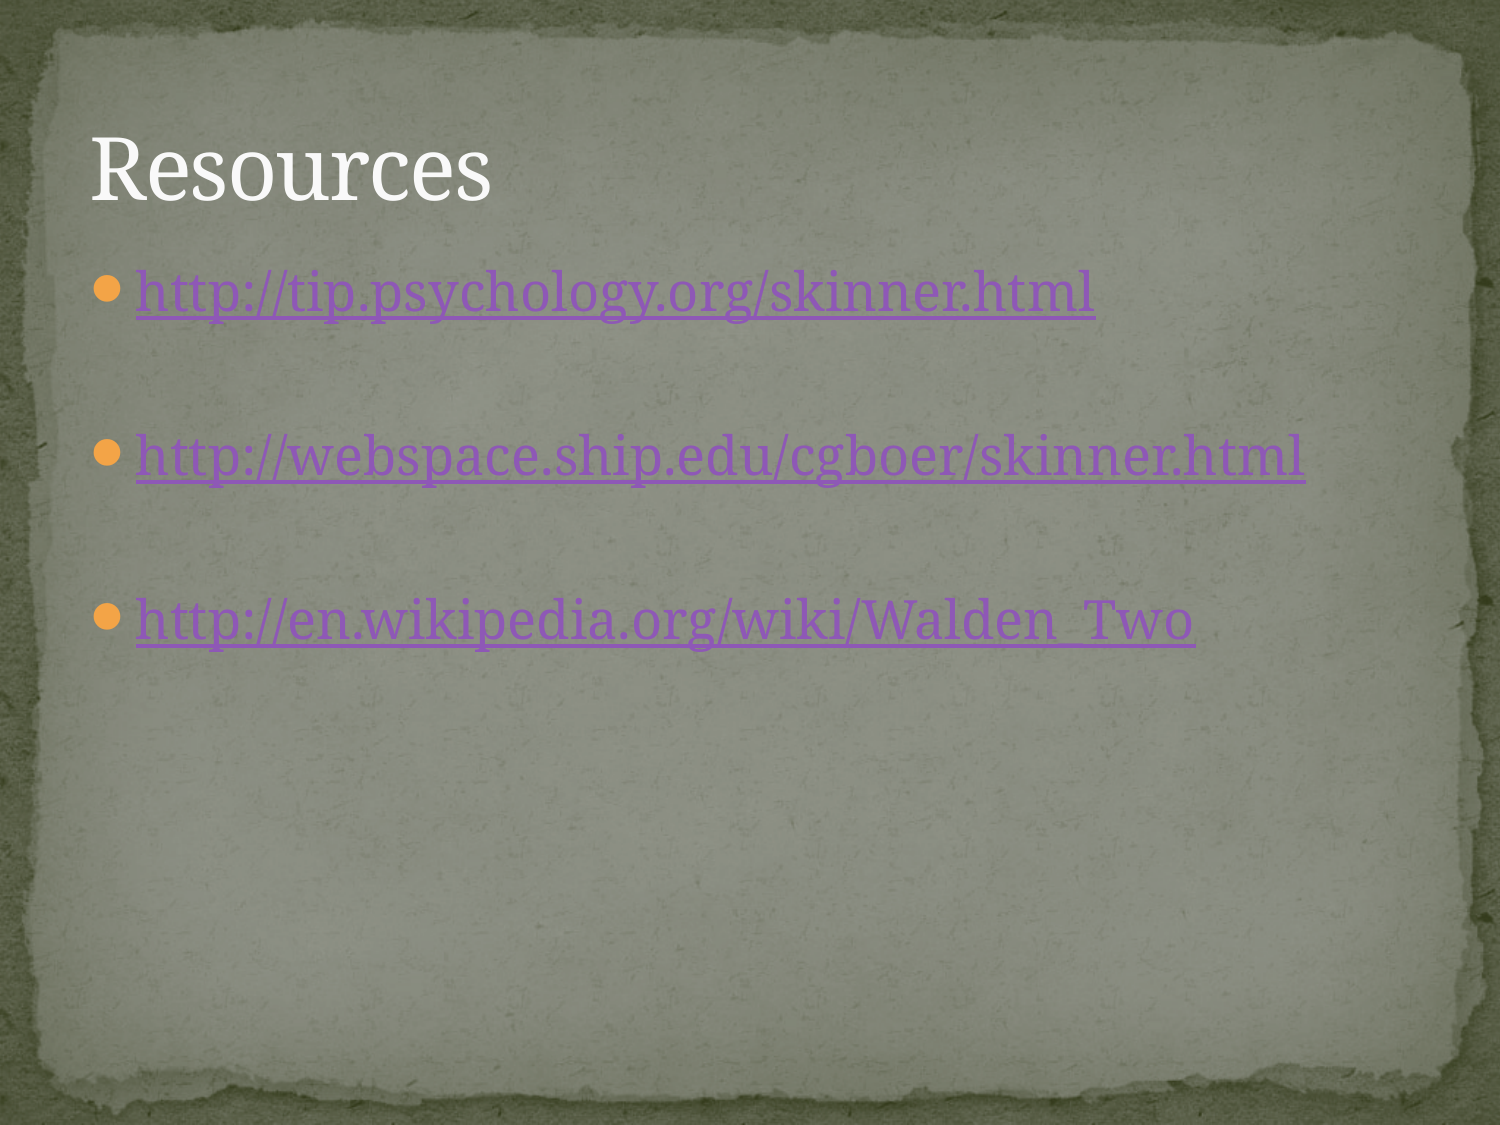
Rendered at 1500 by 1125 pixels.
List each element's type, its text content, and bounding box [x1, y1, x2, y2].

list http://tip.psychology.org/skinner.html http://webspace.ship.edu/cgboer/skinner.html http://en.wikipedia.org/wiki/Walden_Two [75, 249, 1425, 1000]
title Resources [74, 24, 1425, 225]
